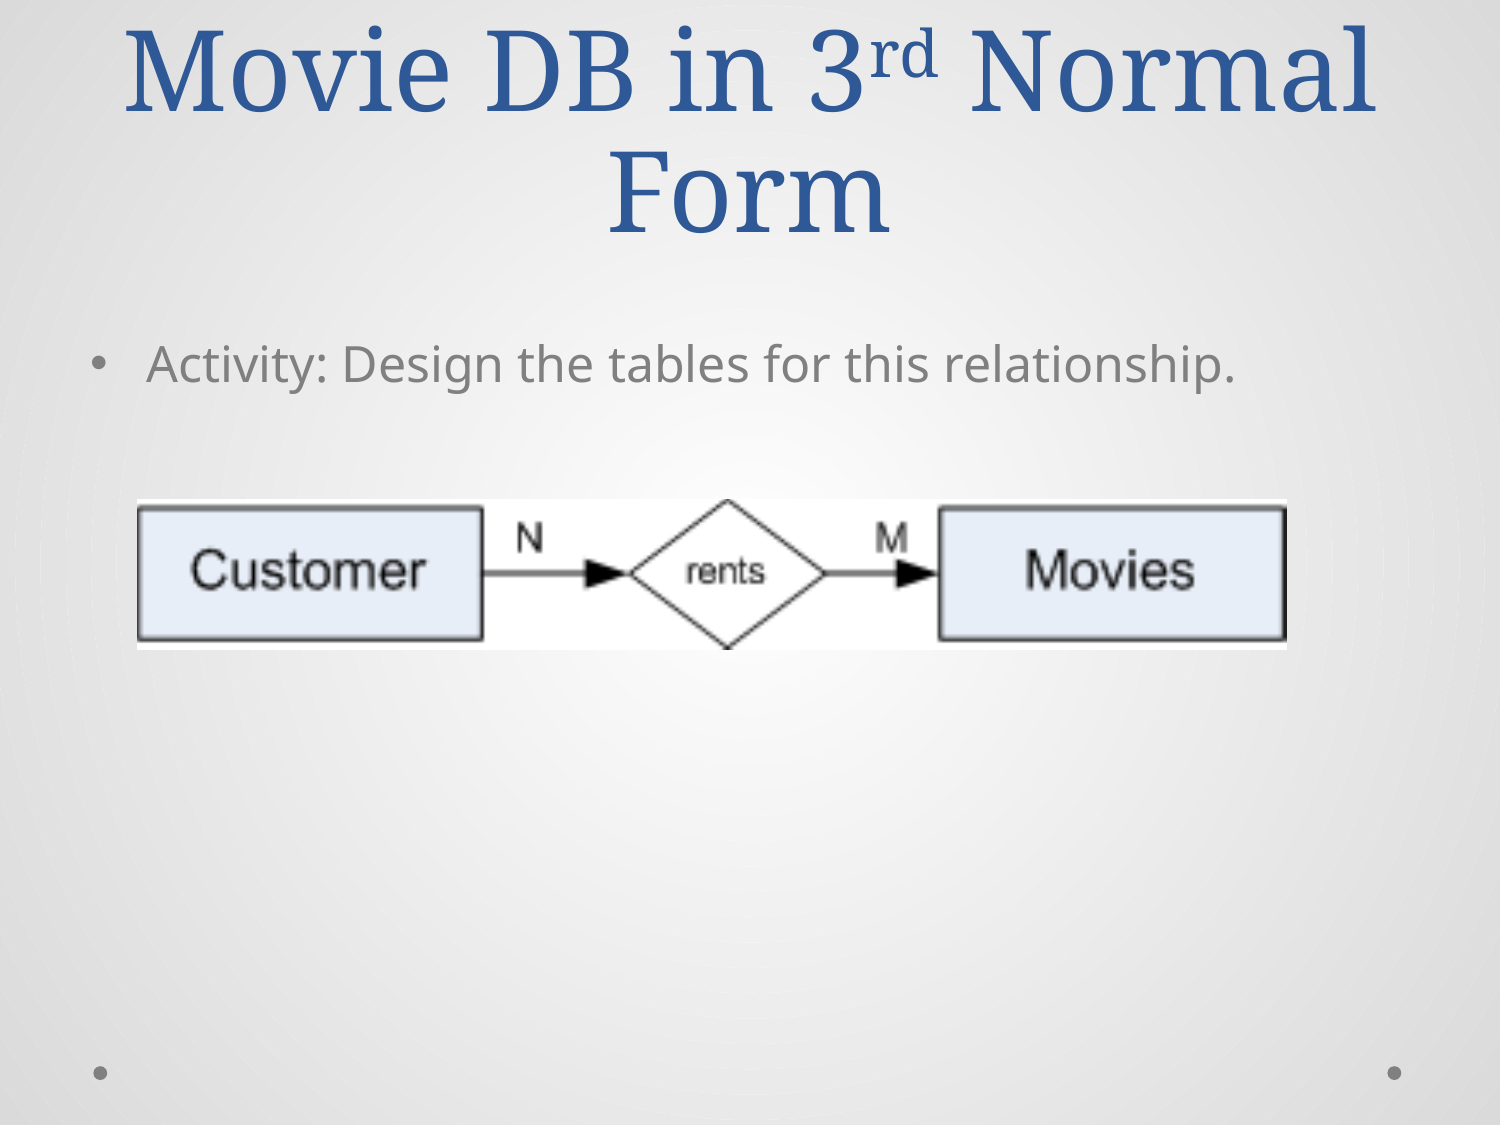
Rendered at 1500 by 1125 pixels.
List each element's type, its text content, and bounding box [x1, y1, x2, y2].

list Activity: Design the tables for this relationship. [75, 324, 1425, 500]
title Movie DB in 3rd Normal Form [75, 0, 1425, 263]
picture [137, 499, 1287, 651]
